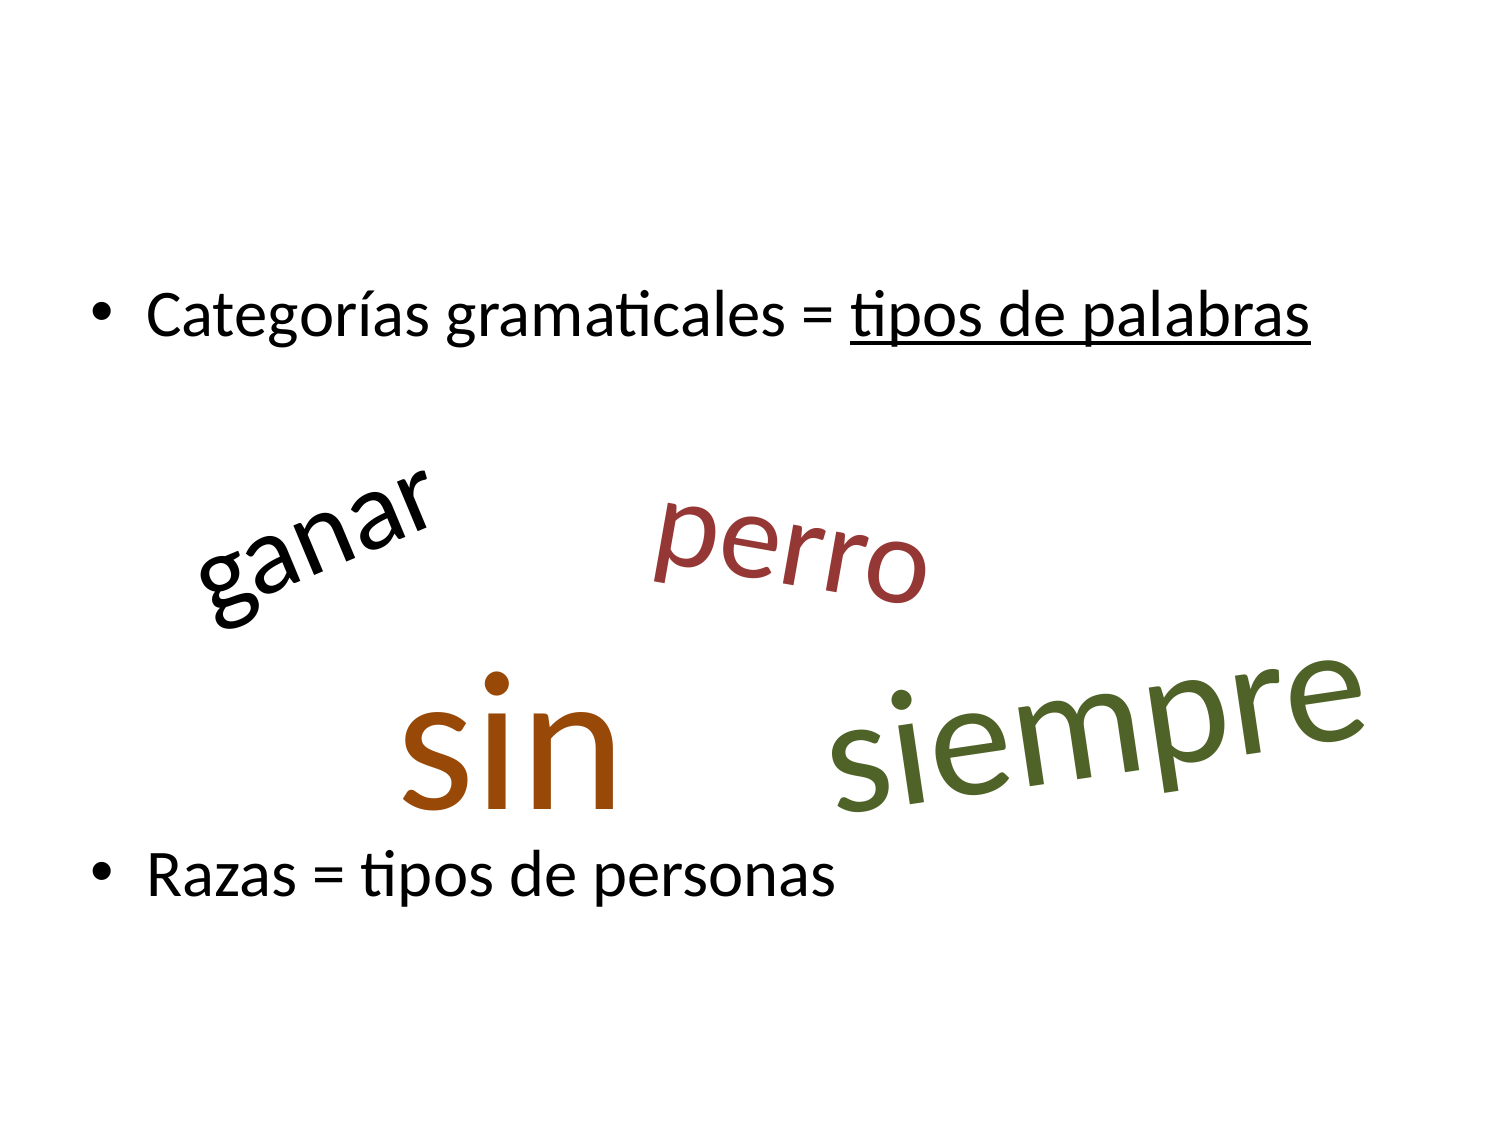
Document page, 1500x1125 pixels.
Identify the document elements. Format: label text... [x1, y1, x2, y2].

text_box siempre [793, 561, 1395, 858]
text_box perro [629, 427, 963, 633]
text_box sin [381, 602, 641, 857]
list Categorías gramaticales = tipos de palabras Razas = tipos de personas [75, 262, 1425, 1005]
text_box ganar [151, 403, 474, 653]
